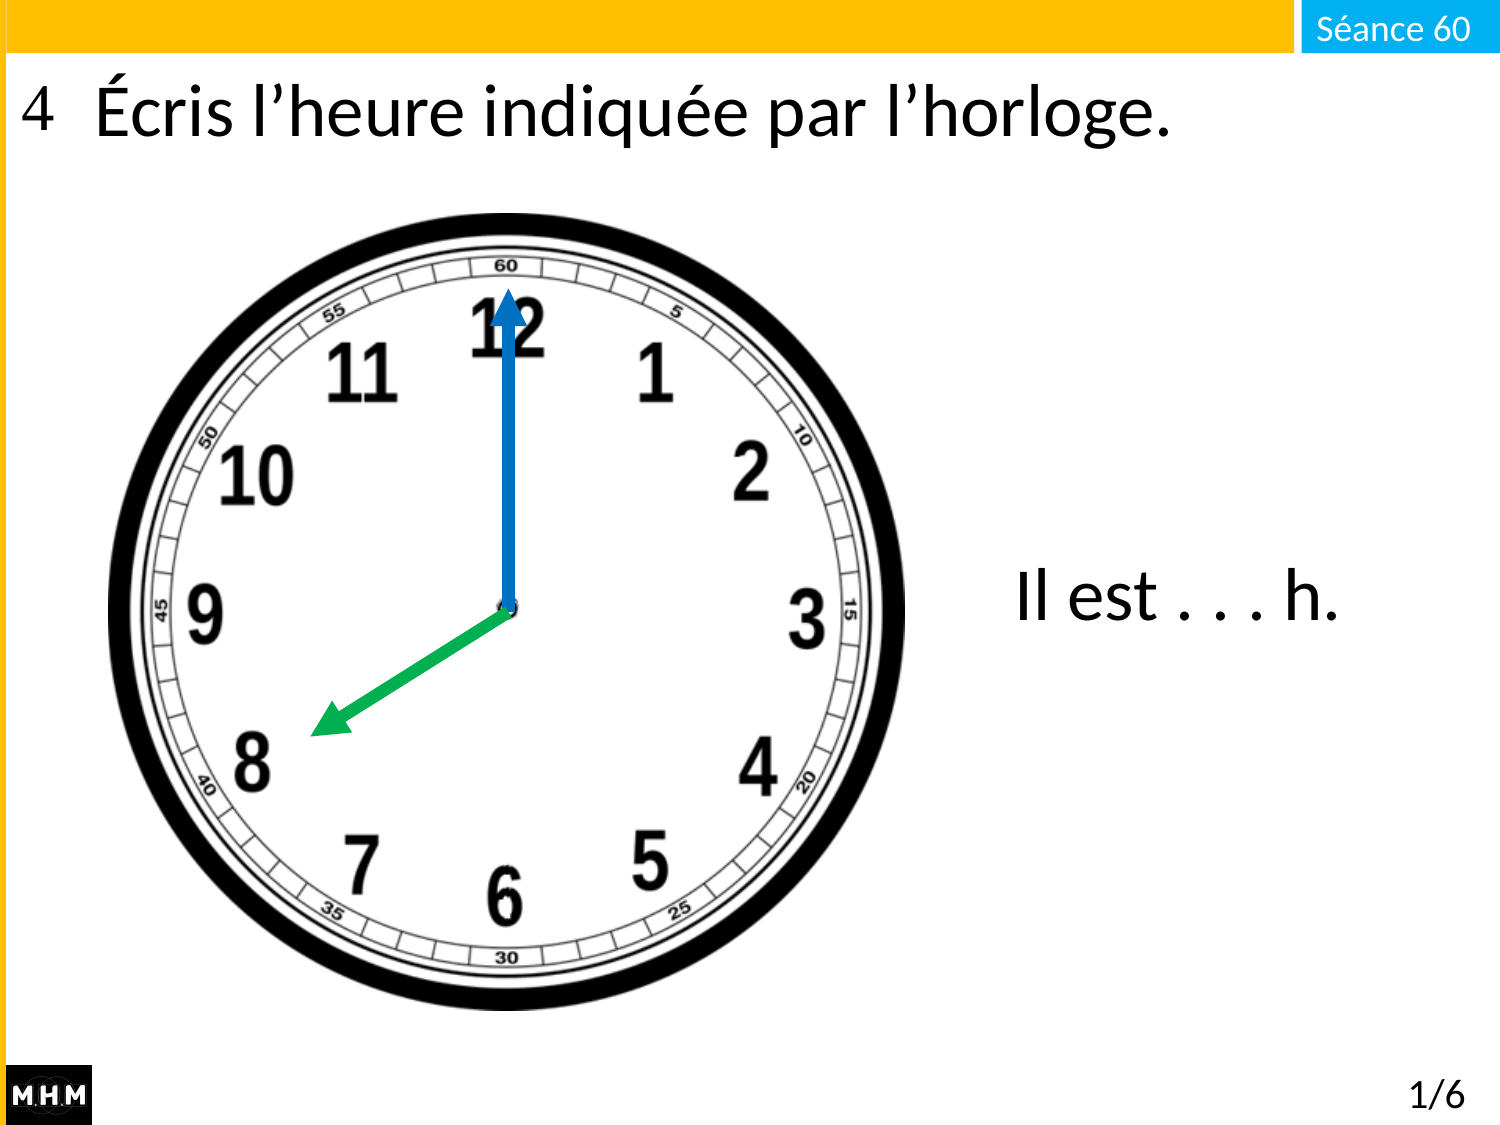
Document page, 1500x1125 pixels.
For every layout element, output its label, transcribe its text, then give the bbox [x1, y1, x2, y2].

list 1/6 [1373, 1064, 1500, 1125]
picture [108, 213, 905, 1011]
text_box Il est . . . h. [999, 546, 1391, 646]
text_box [310, 611, 509, 737]
title Écris l’heure indiquée par l’horloge. [79, 63, 1374, 163]
picture [6, 1065, 92, 1125]
